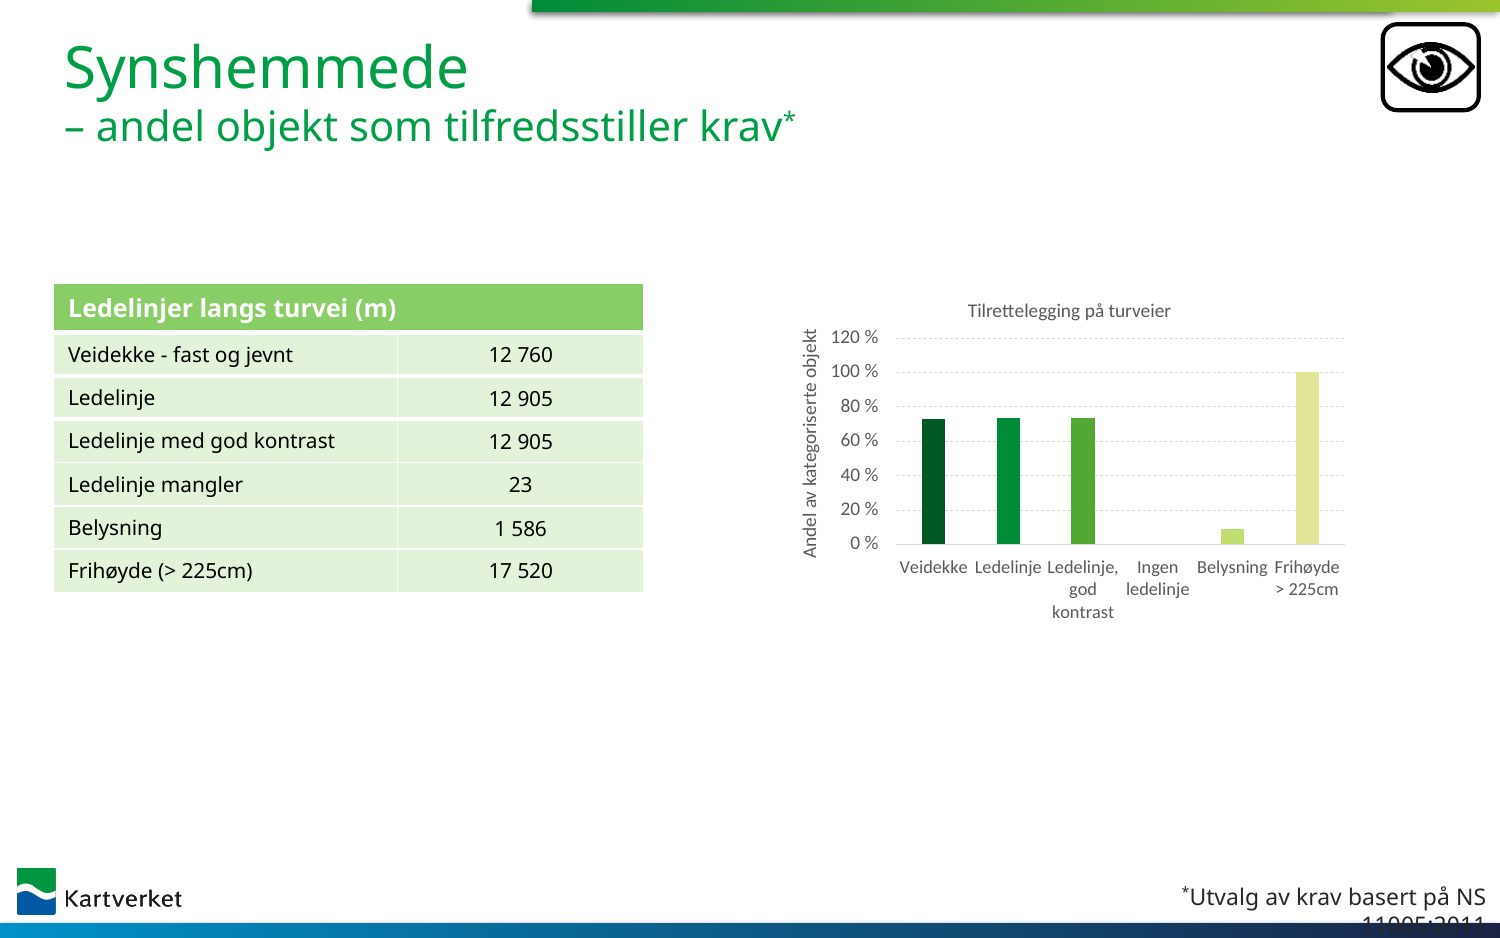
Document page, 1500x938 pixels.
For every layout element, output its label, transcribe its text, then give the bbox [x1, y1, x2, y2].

picture [791, 291, 1348, 630]
text_box *Utvalg av krav basert på NS 11005:2011 [1068, 873, 1500, 938]
table_cell Belysning [54, 507, 397, 548]
table_cell 23 [398, 463, 643, 505]
table_cell Ledelinje med god kontrast [54, 421, 397, 462]
text_box Synshemmede – andel objekt som tilfredsstiller krav* [49, 24, 1431, 158]
table_cell Ledelinje [54, 378, 397, 417]
table_cell 17 520 [398, 550, 643, 592]
table_cell Frihøyde (> 225cm) [54, 550, 397, 592]
table_cell Ledelinje mangler [54, 463, 397, 505]
table_cell 12 905 [398, 421, 643, 462]
table_cell 12 760 [398, 335, 643, 374]
table_cell 1 586 [398, 507, 643, 548]
table_header Ledelinjer langs turvei (m) [54, 284, 643, 330]
table_cell Veidekke - fast og jevnt [54, 335, 397, 374]
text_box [1382, 24, 1480, 111]
table_cell 12 905 [398, 378, 643, 417]
